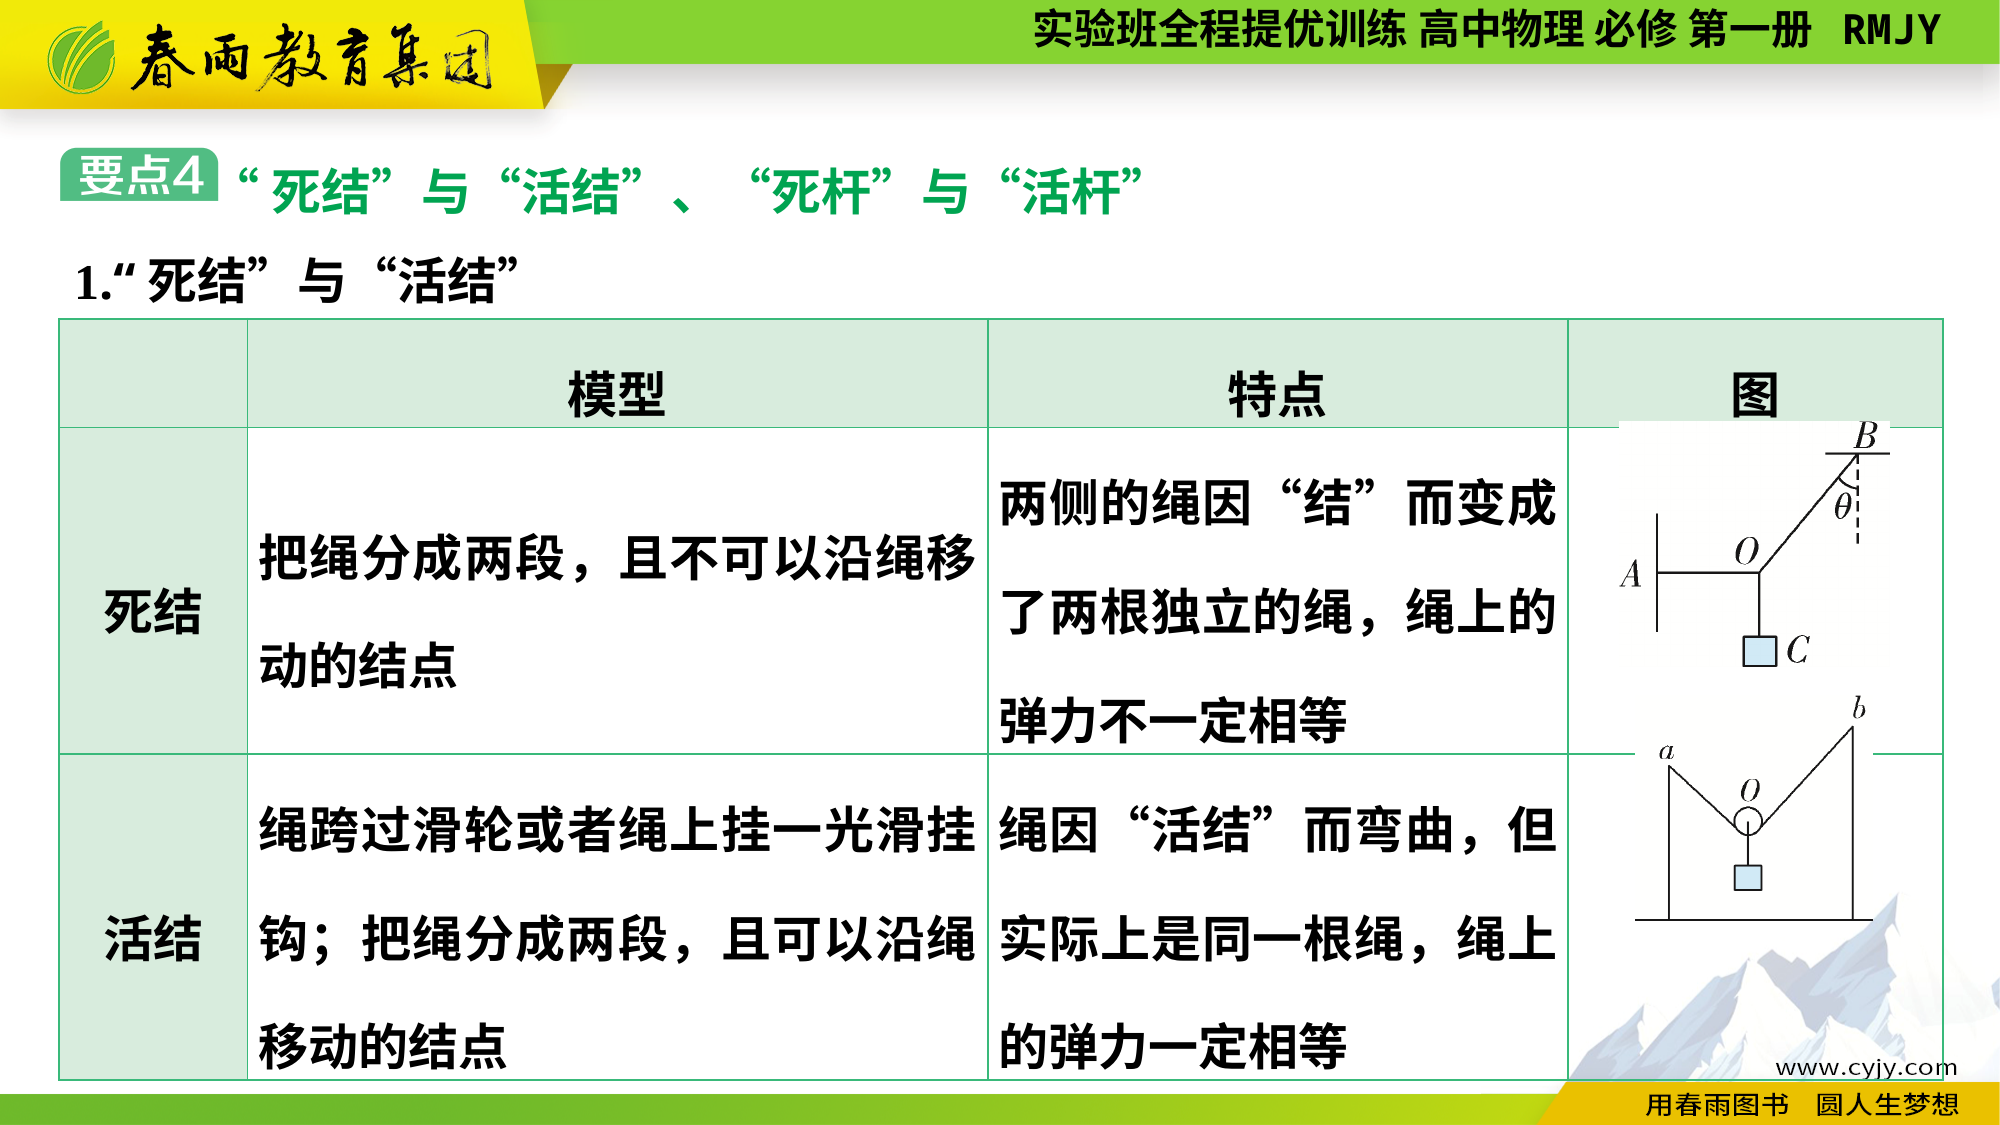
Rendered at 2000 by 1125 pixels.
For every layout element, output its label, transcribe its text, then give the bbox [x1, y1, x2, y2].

table_cell 死结 [60, 428, 247, 753]
table_header 特点 [989, 320, 1567, 427]
list “死结”与“活结”、“死杆”与“活杆” 1.“死结”与“活结” [59, 122, 1944, 318]
table_cell 两侧的绳因“结”而变成了两根独立的绳，绳上的弹力不一定相等 [989, 428, 1567, 753]
table_cell [1569, 755, 1942, 1079]
table_cell [1569, 428, 1942, 753]
table_cell 绳因“活结”而弯曲，但实际上是同一根绳，绳上的弹力一定相等 [989, 755, 1567, 1079]
table_cell 绳跨过滑轮或者绳上挂一光滑挂钩；把绳分成两段，且可以沿绳移动的结点 [248, 755, 987, 1079]
table_header [60, 320, 247, 427]
table_header 图 [1569, 320, 1942, 427]
picture [0, 0, 2000, 1125]
table_header 模型 [248, 320, 987, 427]
table_cell 把绳分成两段，且不可以沿绳移动的结点 [248, 428, 987, 753]
table_cell 活结 [60, 755, 247, 1079]
